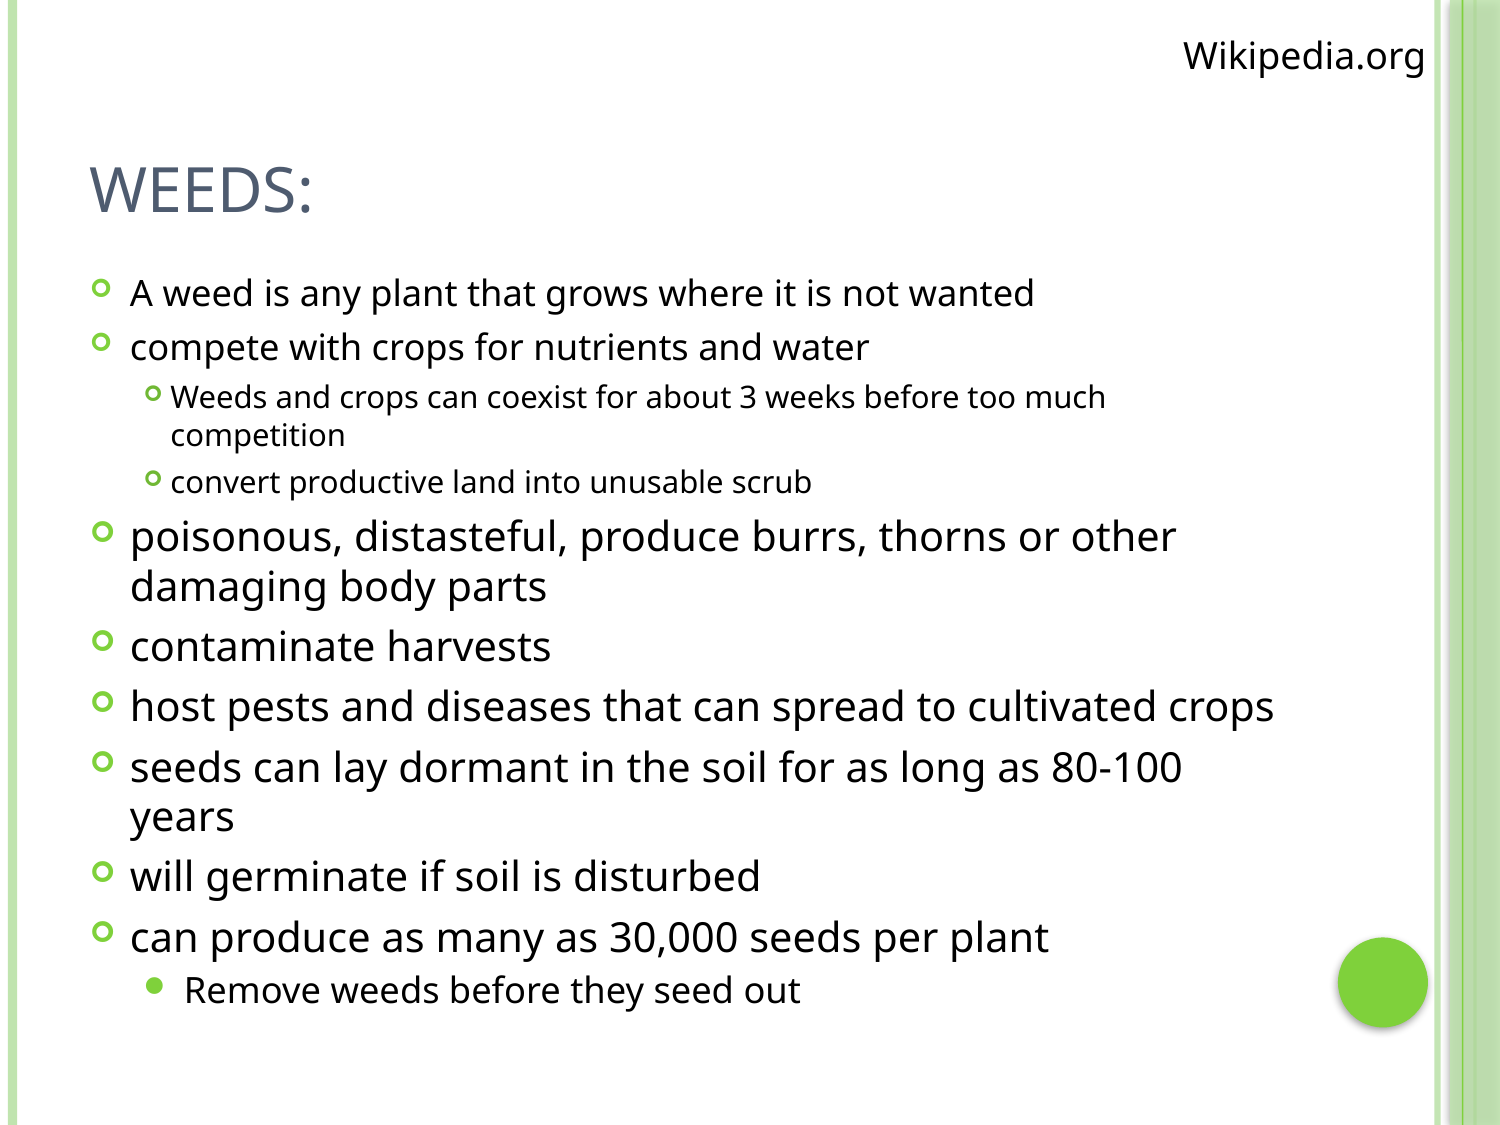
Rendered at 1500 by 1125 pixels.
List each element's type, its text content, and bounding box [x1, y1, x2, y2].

list A weed is any plant that grows where it is not wanted compete with crops for nutrients and water Weeds and crops can coexist for about 3 weeks before too much competition convert productive land into unusable scrub poisonous, distasteful, produce burrs, thorns or other damaging body parts contaminate harvests host pests and diseases that can spread to cultivated crops seeds can lay dormant in the soil for as long as 80-100 years will germinate if soil is disturbed can produce as many as 30,000 seeds per plant Remove weeds before they seed out [75, 262, 1300, 1062]
text_box Wikipedia.org [1168, 24, 1442, 85]
title Weeds: [75, 45, 1300, 233]
